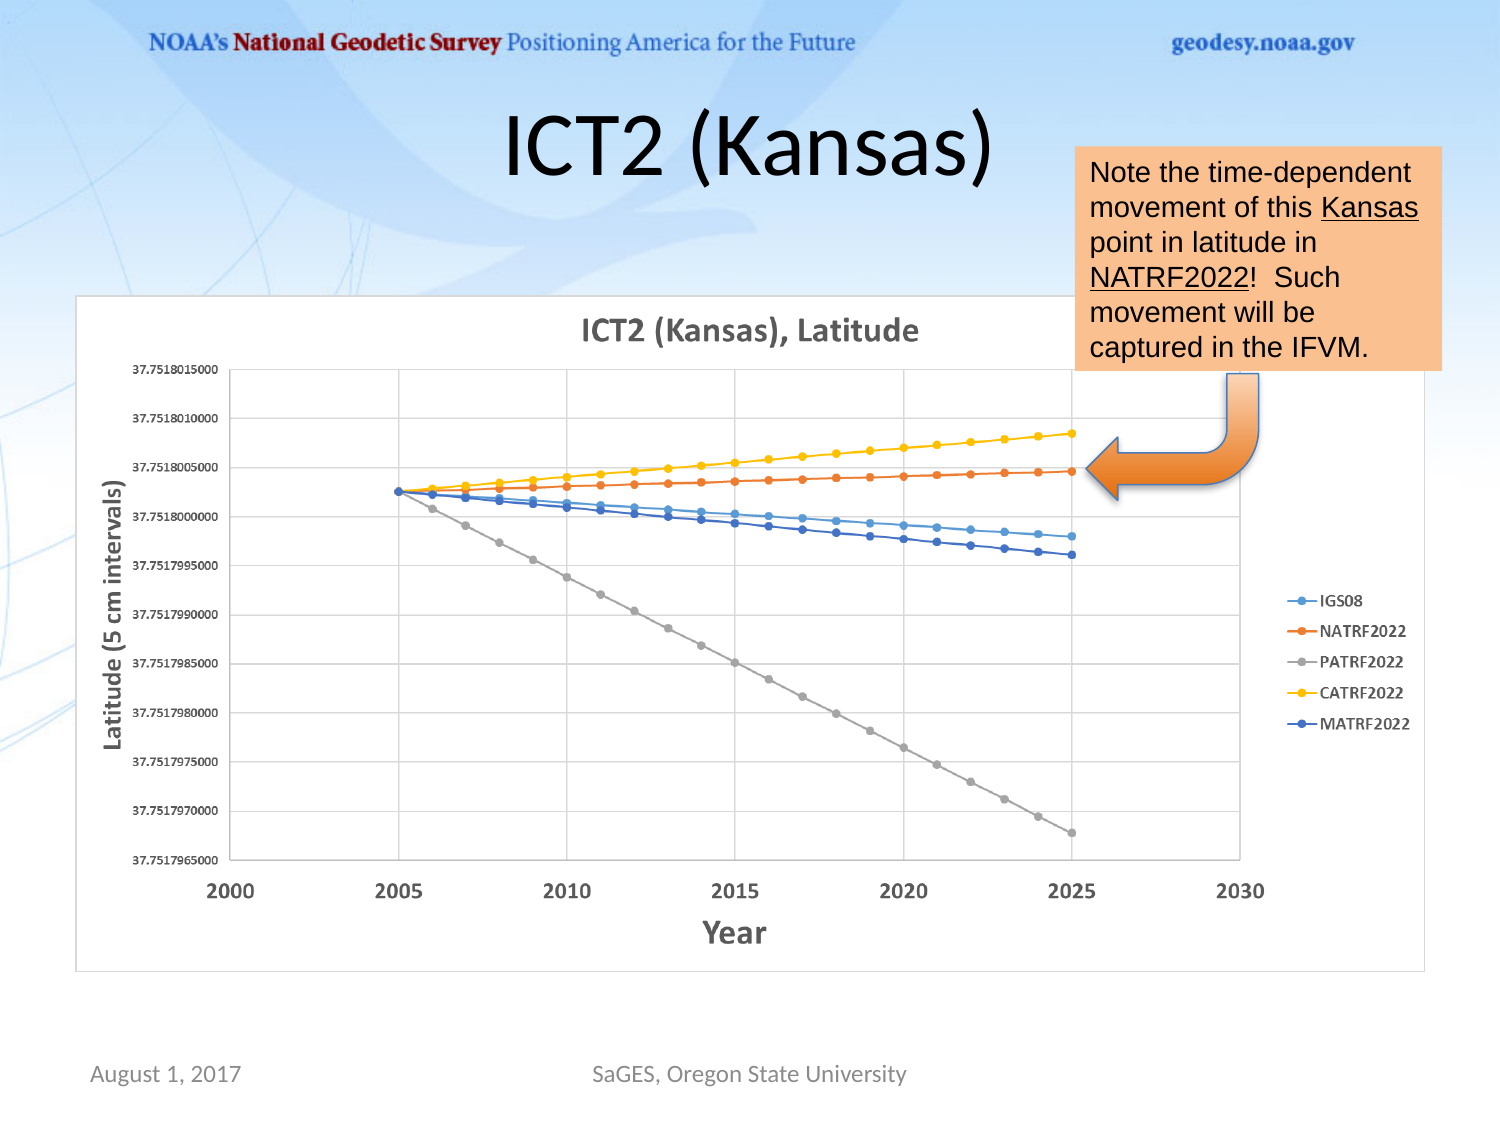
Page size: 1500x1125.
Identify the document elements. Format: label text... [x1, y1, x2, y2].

title ICT2 (Kansas) [75, 45, 1425, 233]
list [74, 295, 1426, 973]
footer SaGES, Oregon State University [512, 1042, 988, 1103]
text_box Note the time-dependent movement of this Kansas point in latitude in NATRF2022! Such movement will be captured in the IFVM. [1074, 146, 1443, 371]
picture [0, 0, 1500, 1125]
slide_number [75, 1042, 425, 1103]
